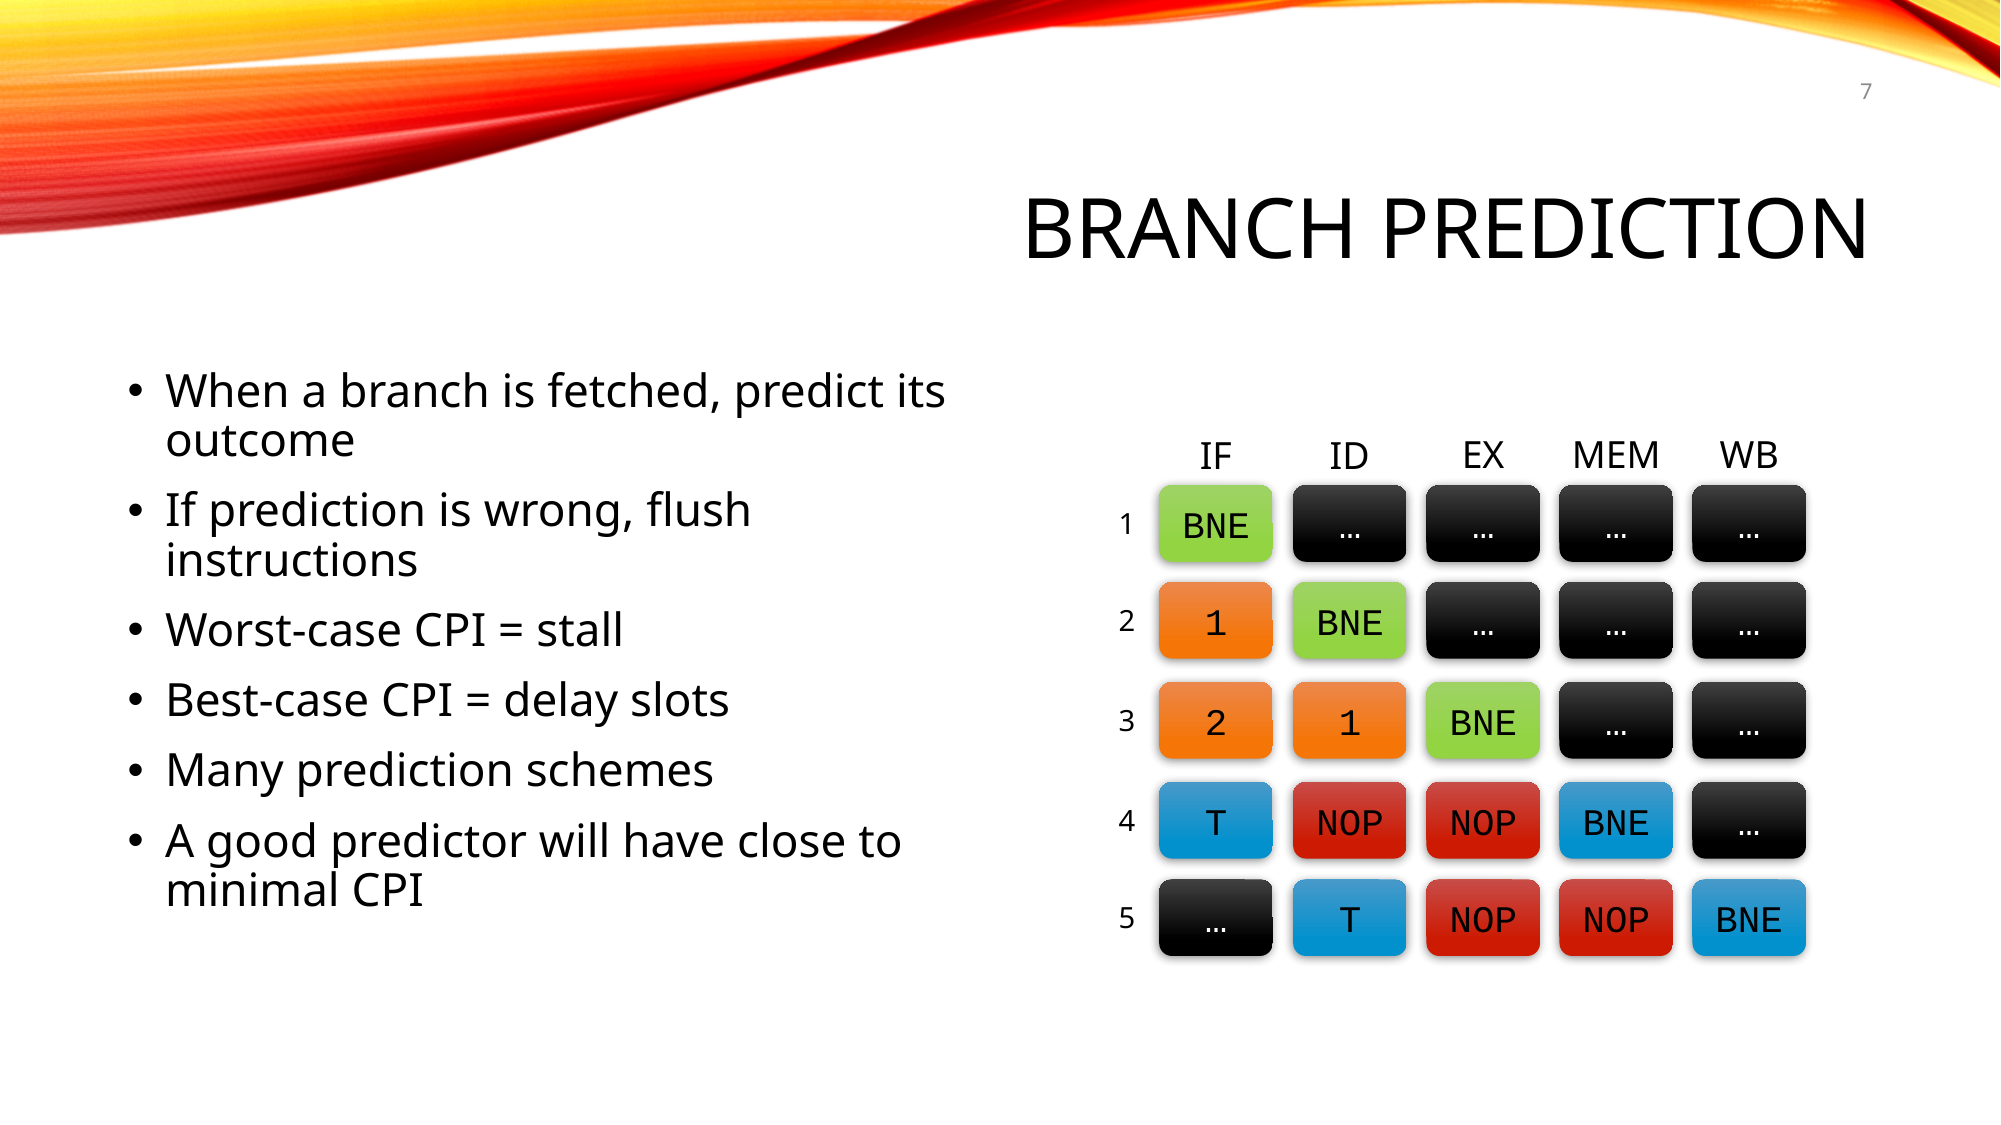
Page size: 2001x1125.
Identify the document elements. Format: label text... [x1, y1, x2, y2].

list When a branch is fetched, predict its outcome If prediction is wrong, flush instructions Worst-case CPI = stall Best-case CPI = delay slots Many prediction schemes A good predictor will have close to minimal CPI [112, 360, 988, 1021]
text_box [1103, 423, 1807, 957]
title Branch Prediction [474, 125, 1888, 338]
picture [0, 0, 2000, 237]
slide_number 7 [1437, 62, 1888, 123]
